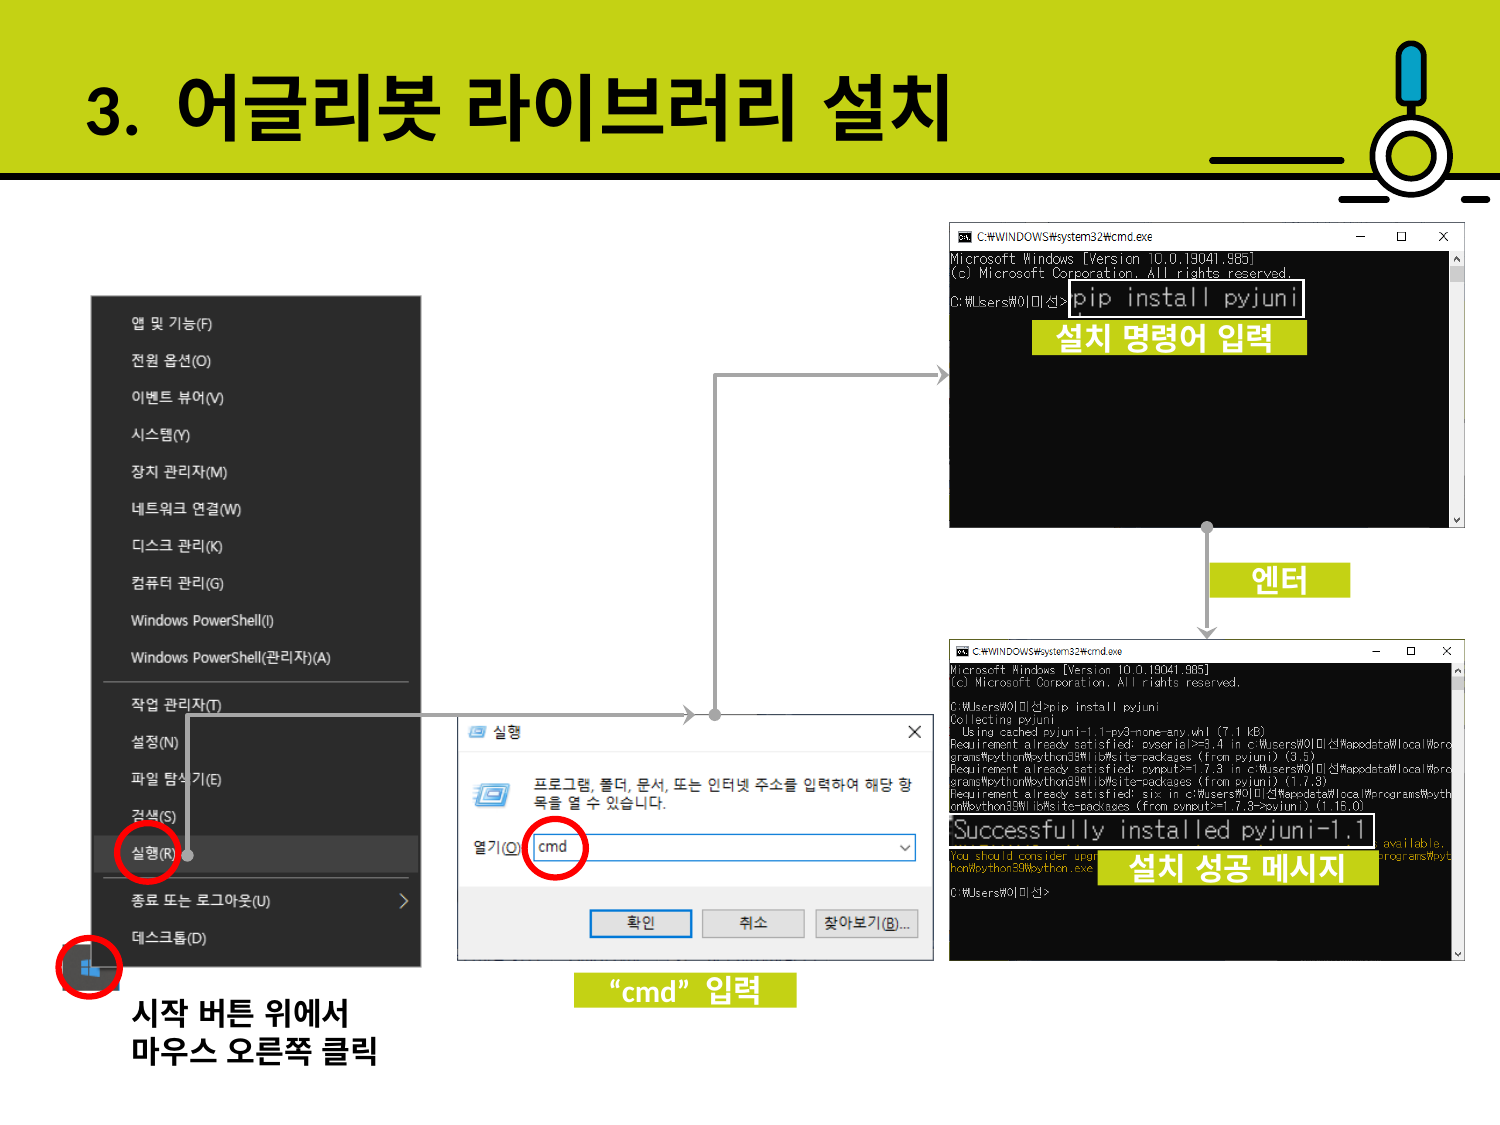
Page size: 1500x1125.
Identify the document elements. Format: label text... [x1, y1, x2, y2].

text_box “cmd” 입력 [574, 972, 797, 1008]
picture [948, 639, 1466, 962]
picture [456, 714, 934, 962]
text_box 엔터 [1209, 562, 1351, 598]
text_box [661, 427, 1003, 663]
picture [948, 222, 1466, 528]
text_box 시작 버튼 위에서 마우스 오른쪽 클릭 [117, 1008, 422, 1077]
picture [58, 293, 424, 1000]
text_box 3. 어글리봇 라이브러리 설치 [70, 11, 1014, 158]
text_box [187, 714, 696, 856]
